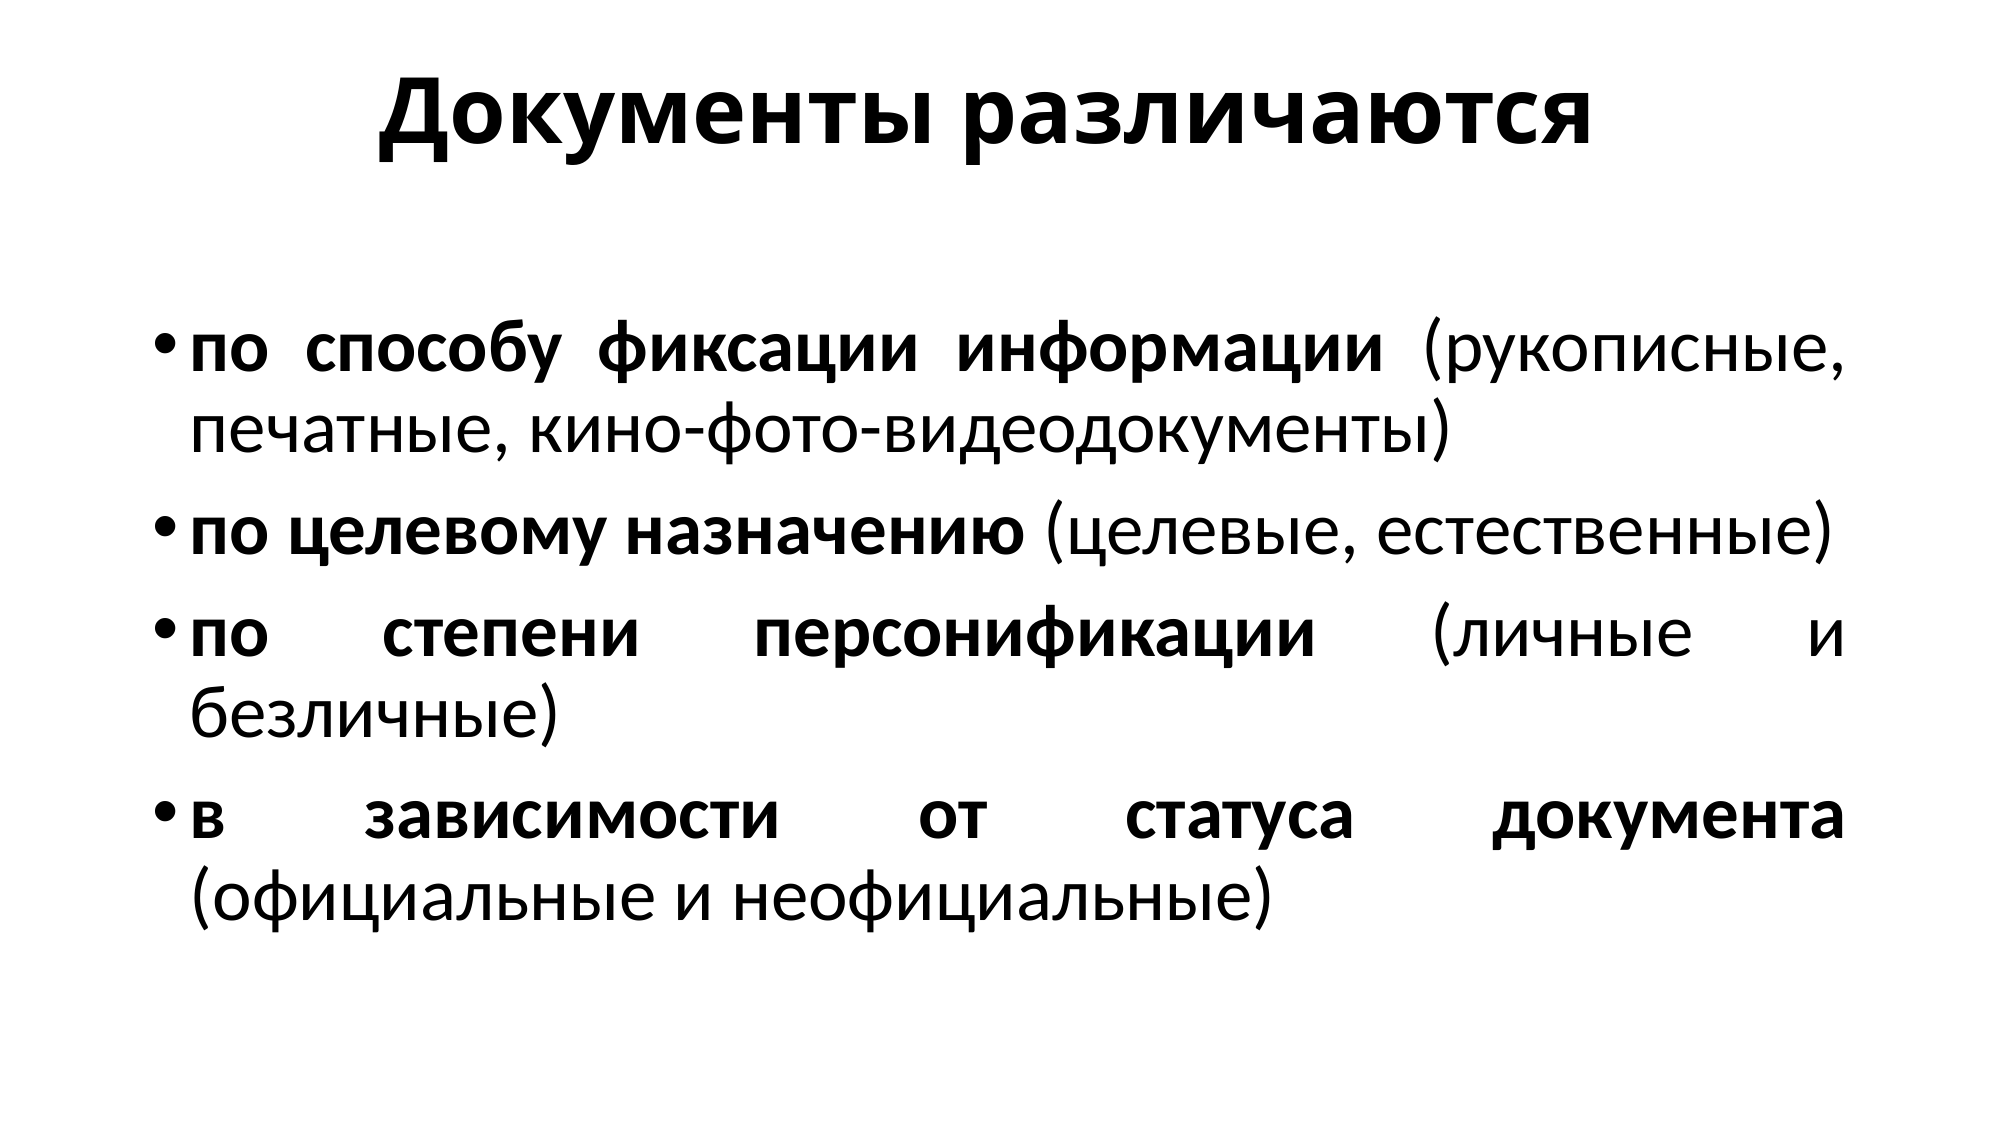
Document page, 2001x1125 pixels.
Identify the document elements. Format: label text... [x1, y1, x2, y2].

list по способу фиксации информации (рукописные, печатные, кино-фото-видеодокументы) по целевому назначению (целевые, естественные) по степени персонификации (личные и безличные) в зависимости от статуса документа (официальные и неофициальные) [137, 299, 1863, 1014]
title Документы различаются [137, 59, 1863, 278]
